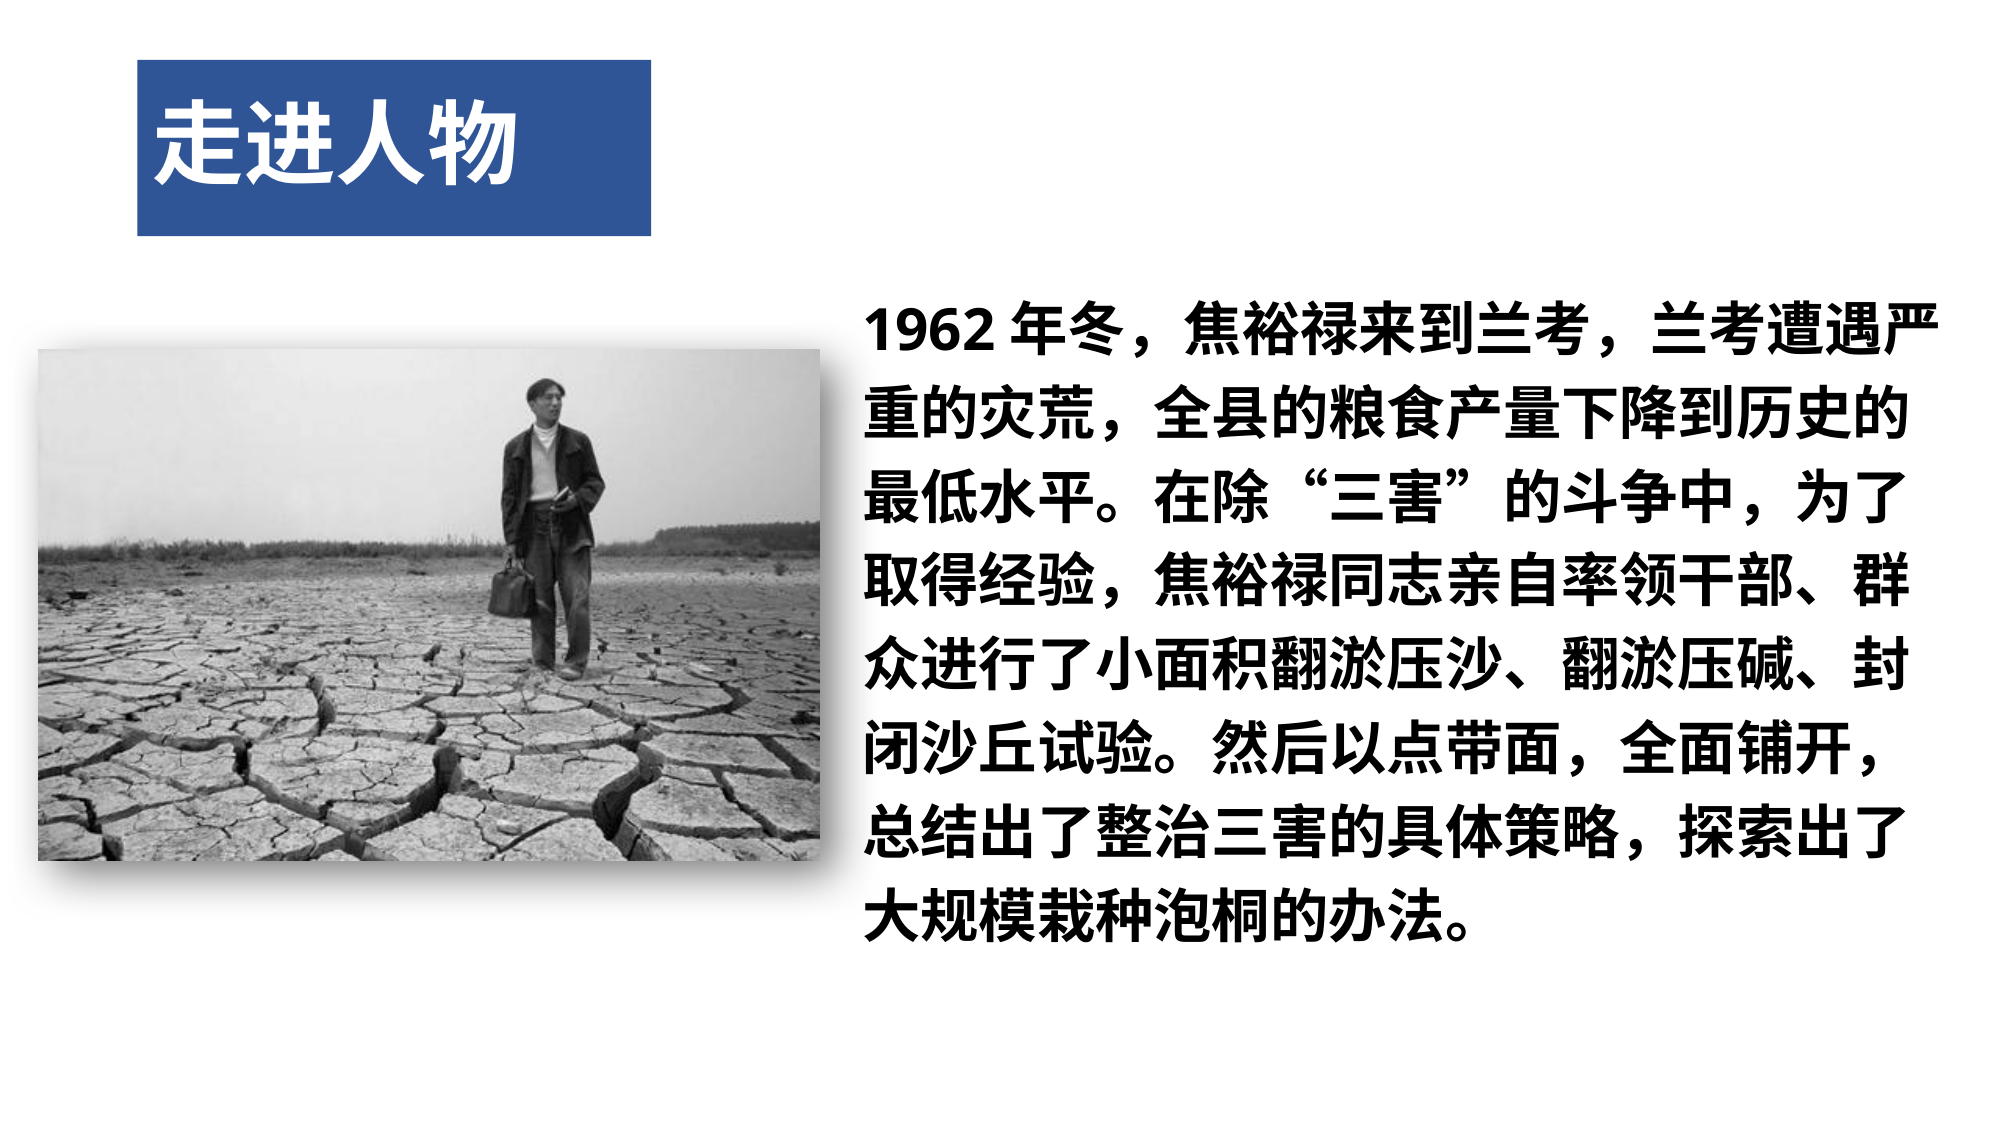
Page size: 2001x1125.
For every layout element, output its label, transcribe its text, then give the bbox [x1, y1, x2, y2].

title 走进人物 [137, 59, 652, 237]
picture [38, 349, 820, 861]
list 1962年冬，焦裕禄来到兰考，兰考遭遇严重的灾荒，全县的粮食产量下降到历史的最低水平。在除“三害”的斗争中，为了取得经验，焦裕禄同志亲自率领干部、群众进行了小面积翻淤压沙、翻淤压碱、封闭沙丘试验。然后以点带面，全面铺开，总结出了整治三害的具体策略，探索出了大规模栽种泡桐的办法。 [847, 270, 1983, 1067]
